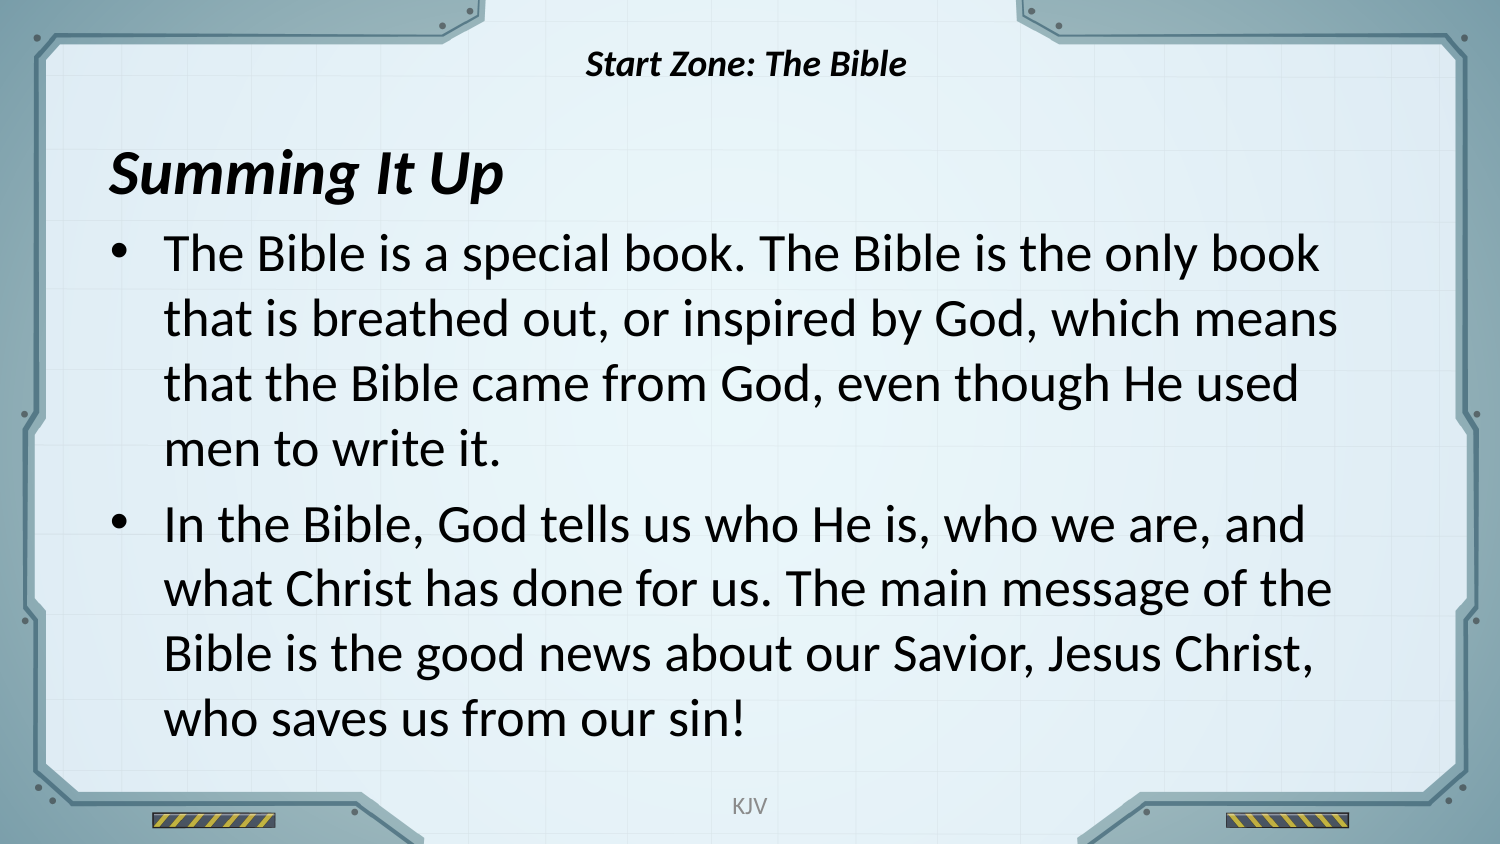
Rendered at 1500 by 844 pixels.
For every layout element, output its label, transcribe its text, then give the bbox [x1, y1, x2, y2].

footer KJV [512, 782, 988, 828]
text_box Start Zone: The Bible [502, 31, 992, 91]
picture [0, 0, 1500, 844]
list Summing It Up The Bible is a special book. The Bible is the only book that is breathed out, or inspired by God, which means that the Bible came from God, even though He used men to write it. In the Bible, God tells us who He is, who we are, and what Christ has done for us. The main message of the Bible is the good news about our Savior, Jesus Christ, who saves us from our sin! [94, 121, 1408, 756]
